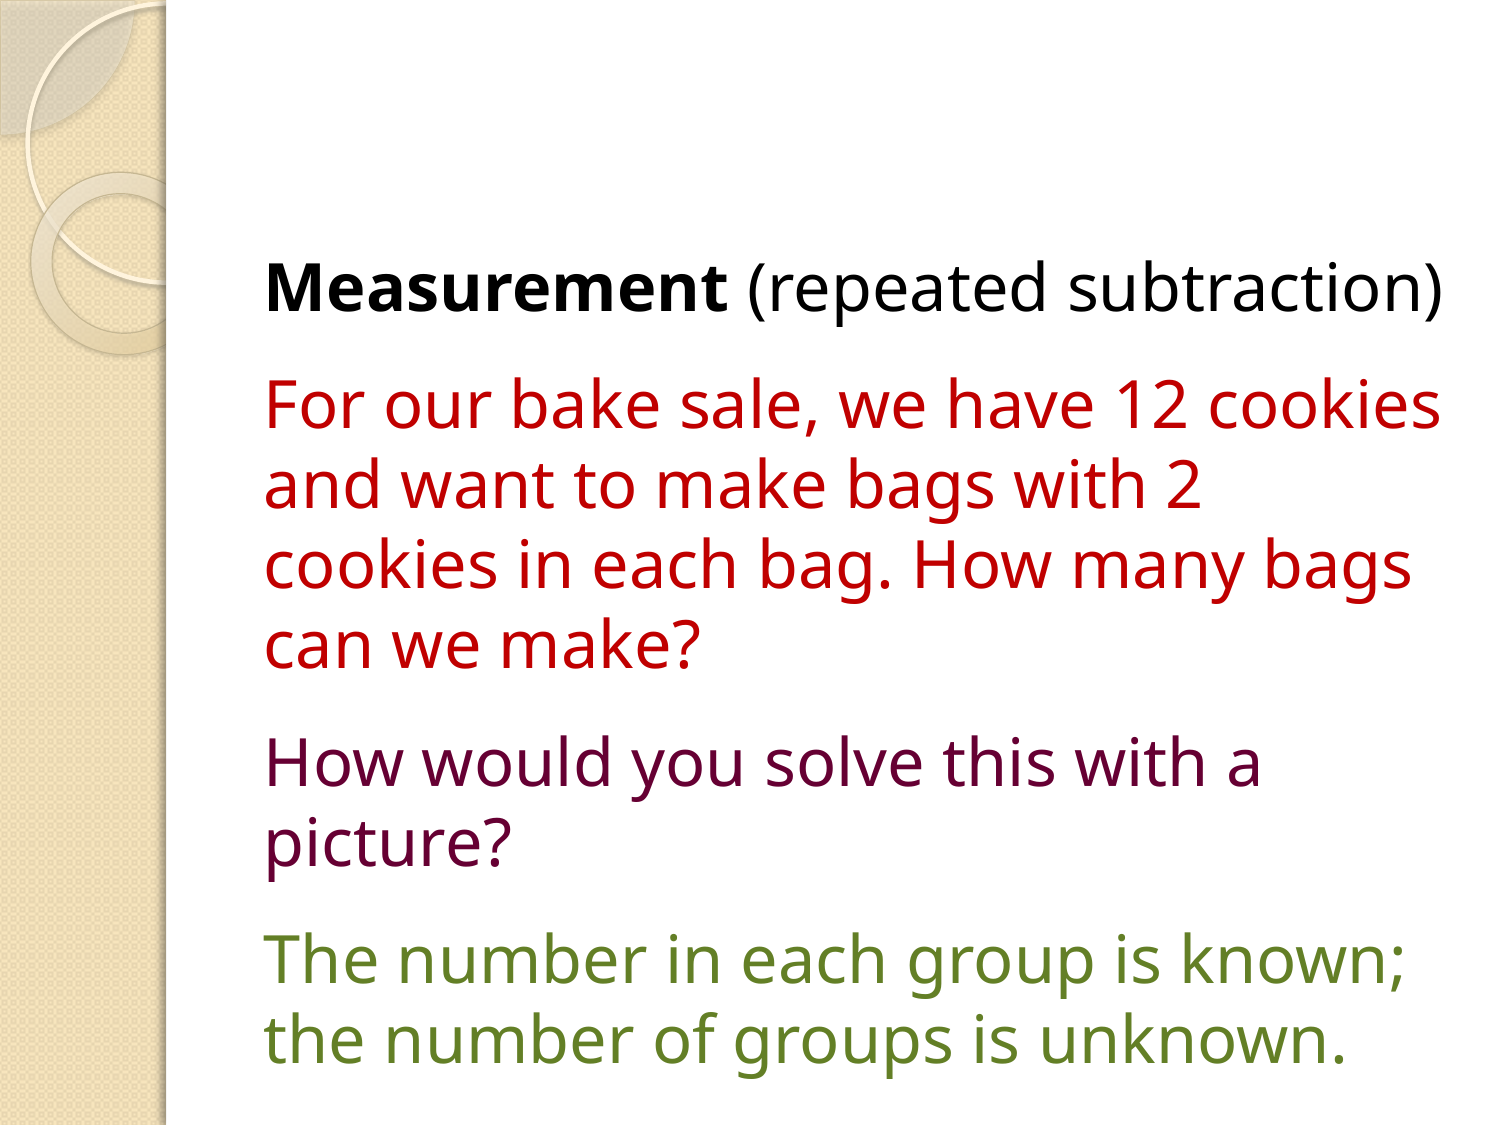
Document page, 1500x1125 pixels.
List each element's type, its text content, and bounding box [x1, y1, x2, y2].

list Measurement (repeated subtraction) For our bake sale, we have 12 cookies and want to make bags with 2 cookies in each bag. How many bags can we make? How would you solve this with a picture? The number in each group is known; the number of groups is unknown. [235, 237, 1466, 1025]
